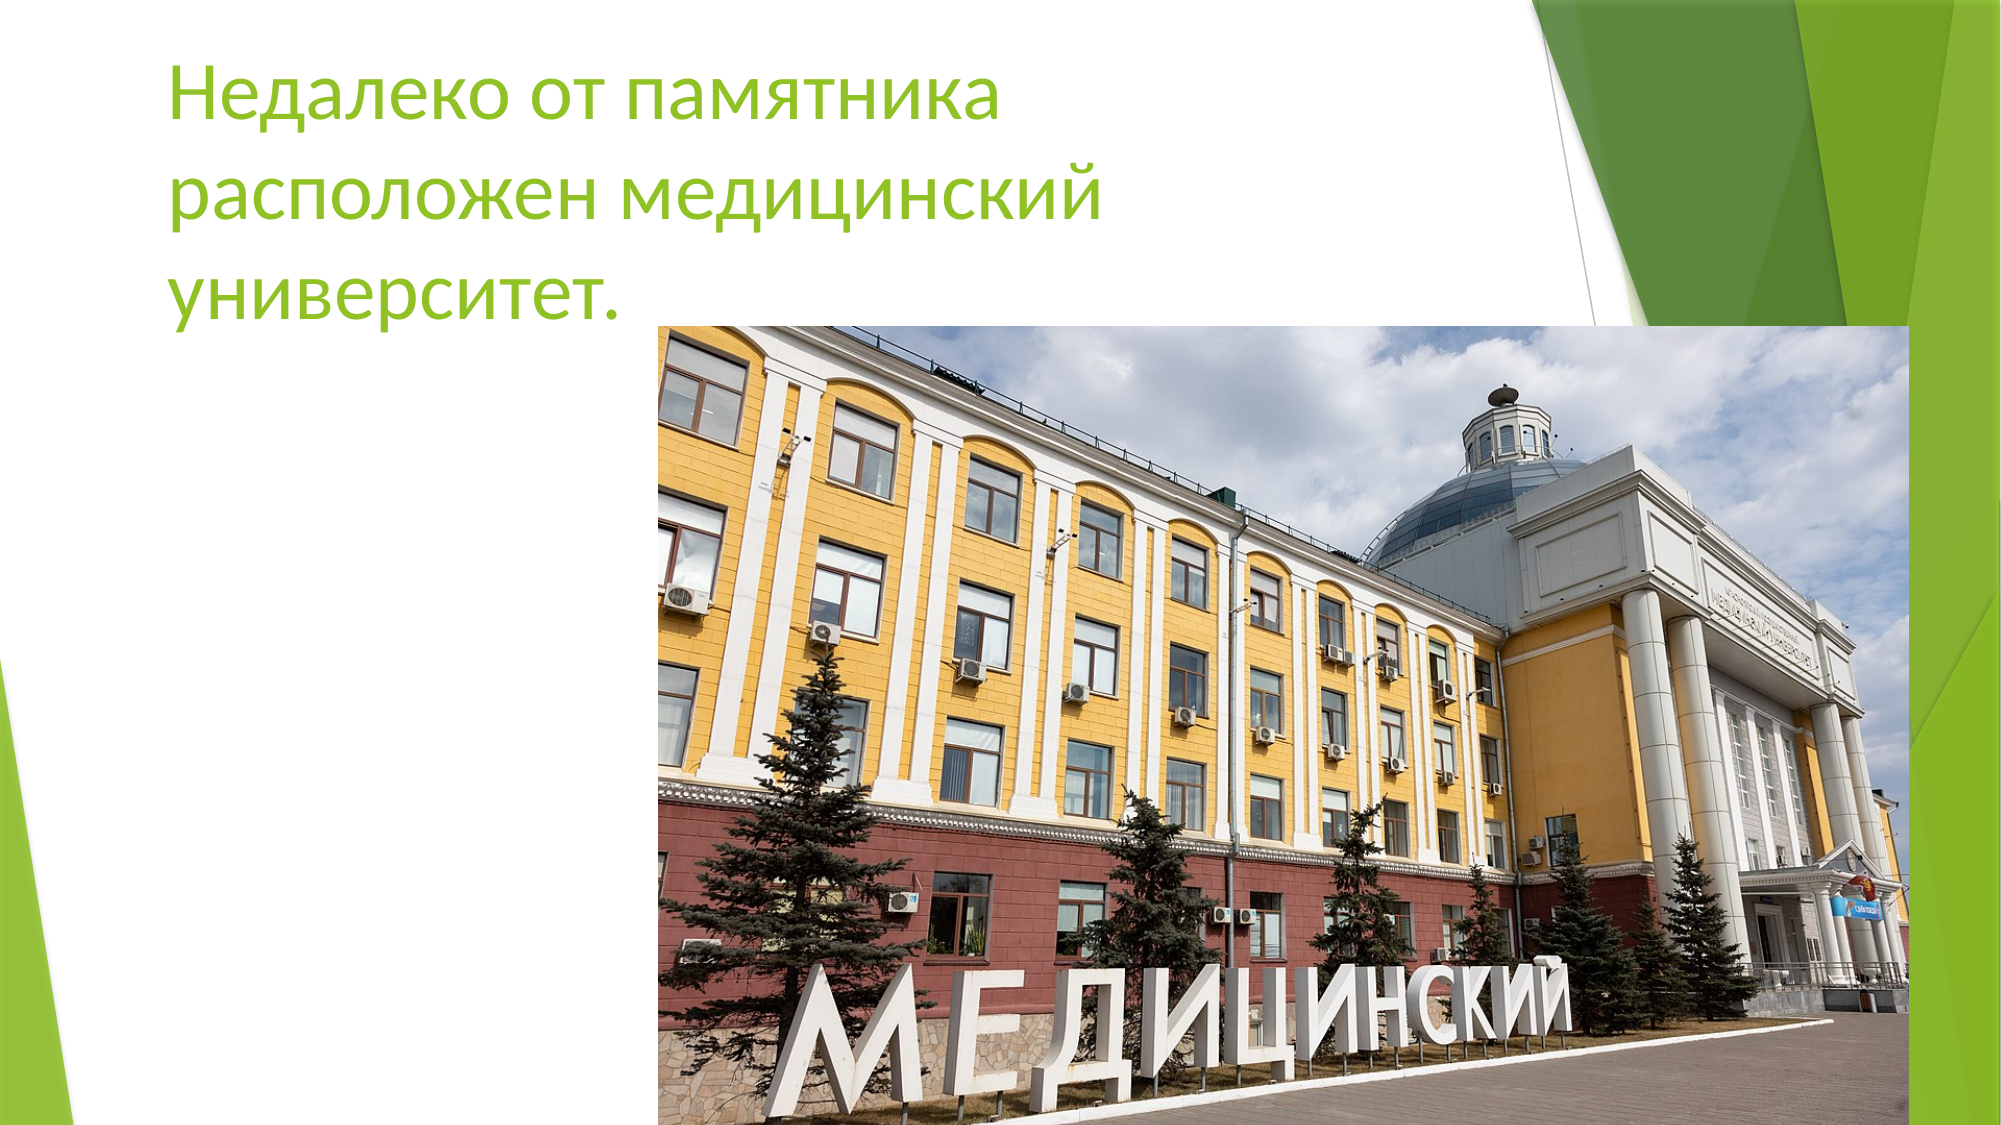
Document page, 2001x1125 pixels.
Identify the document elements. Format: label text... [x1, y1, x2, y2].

picture [658, 325, 1909, 1125]
title Недалеко от памятника расположен медицинский университет. [152, 0, 1522, 344]
